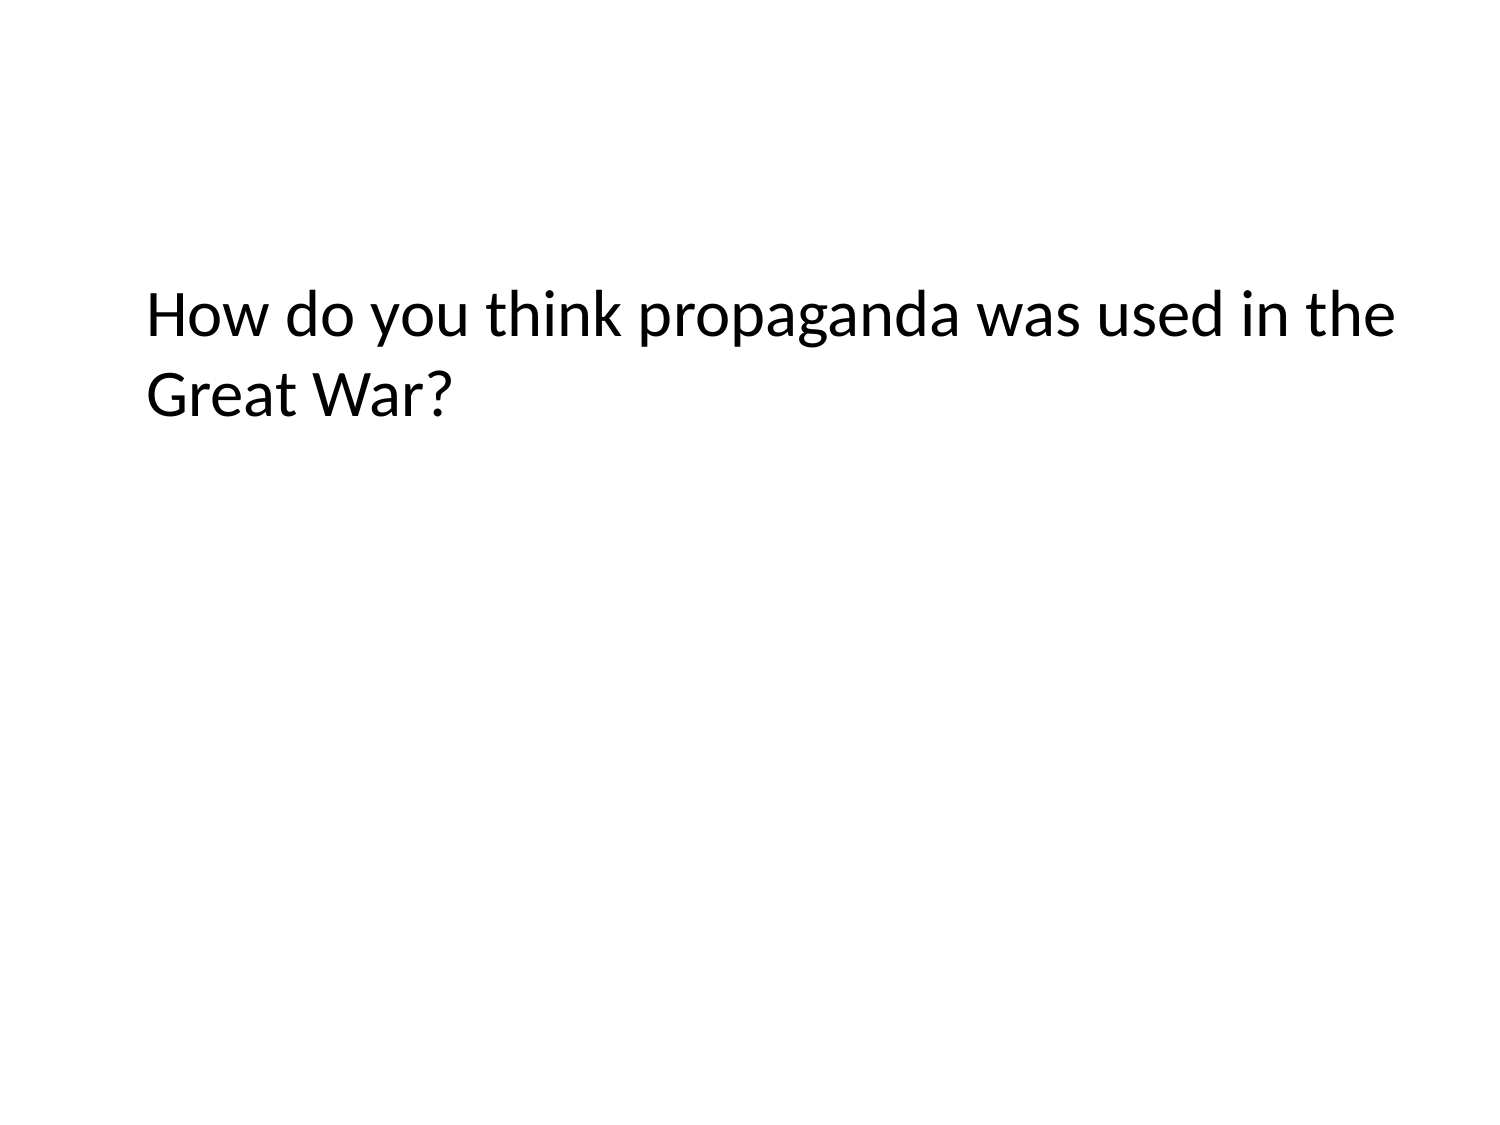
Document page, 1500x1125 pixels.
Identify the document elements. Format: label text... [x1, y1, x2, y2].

list How do you think propaganda was used in the Great War? [75, 262, 1425, 1005]
